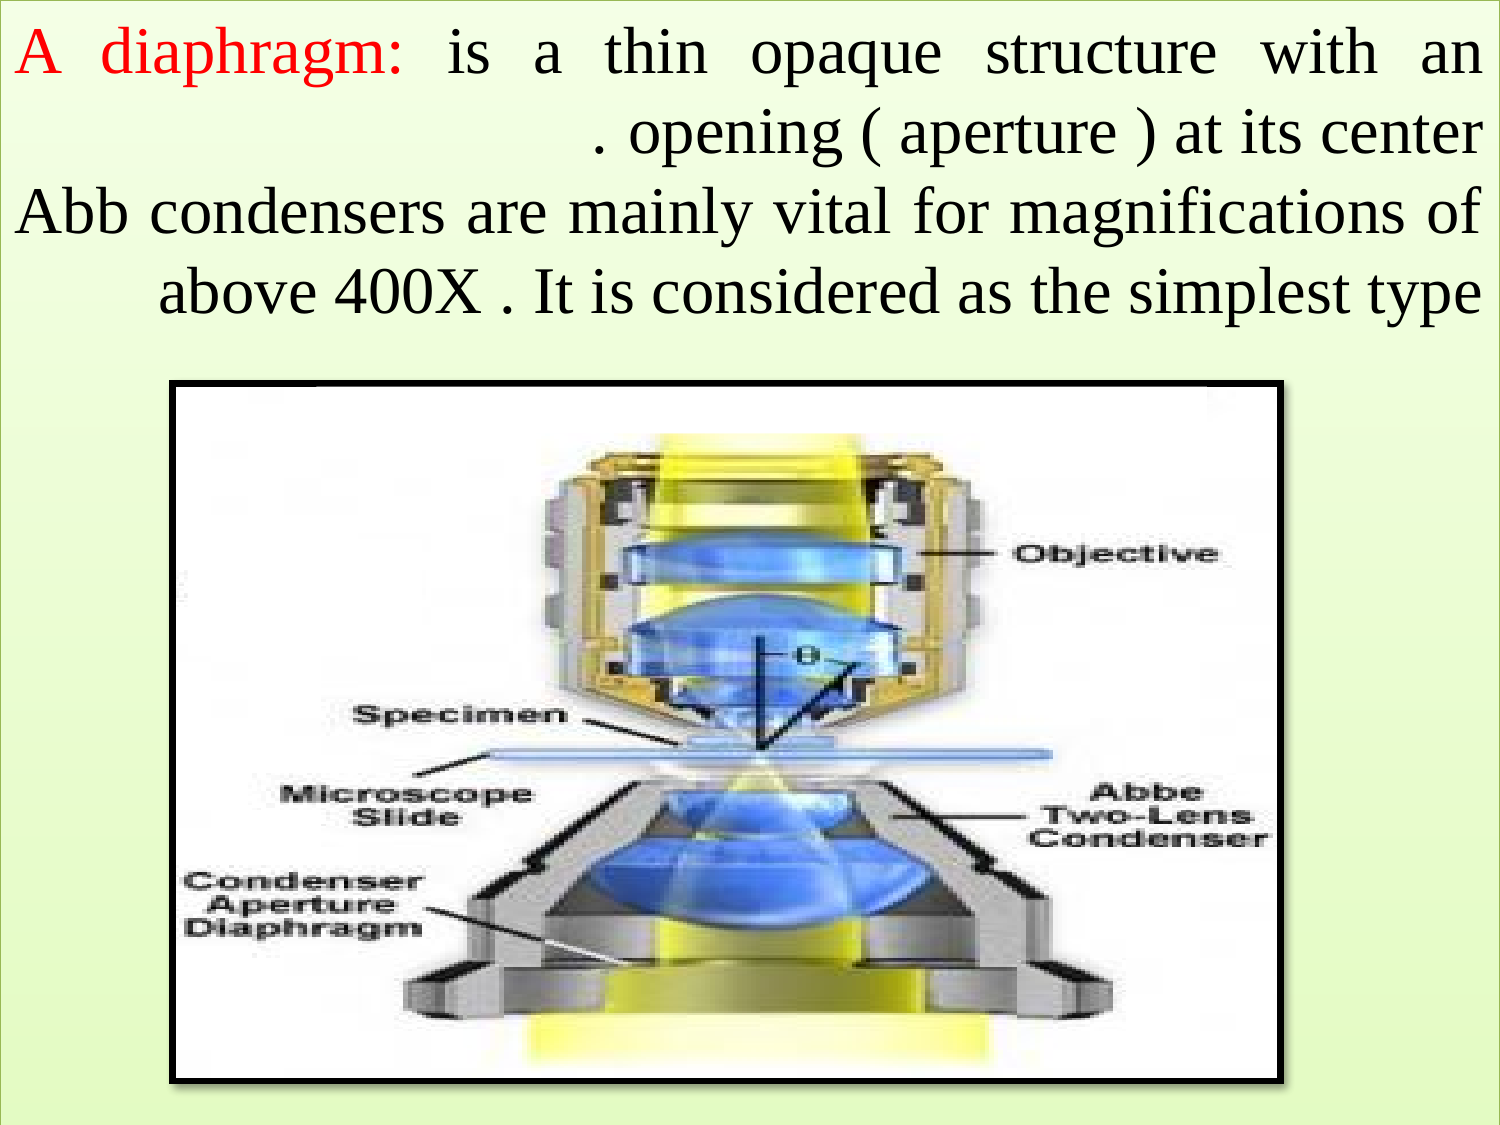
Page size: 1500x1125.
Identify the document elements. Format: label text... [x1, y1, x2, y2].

picture [175, 386, 1278, 1079]
text_box A diaphragm: is a thin opaque structure with an opening ( aperture ) at its center . Abb condensers are mainly vital for magnifications of above 400X . It is considered as the simplest type [0, 0, 1500, 1125]
